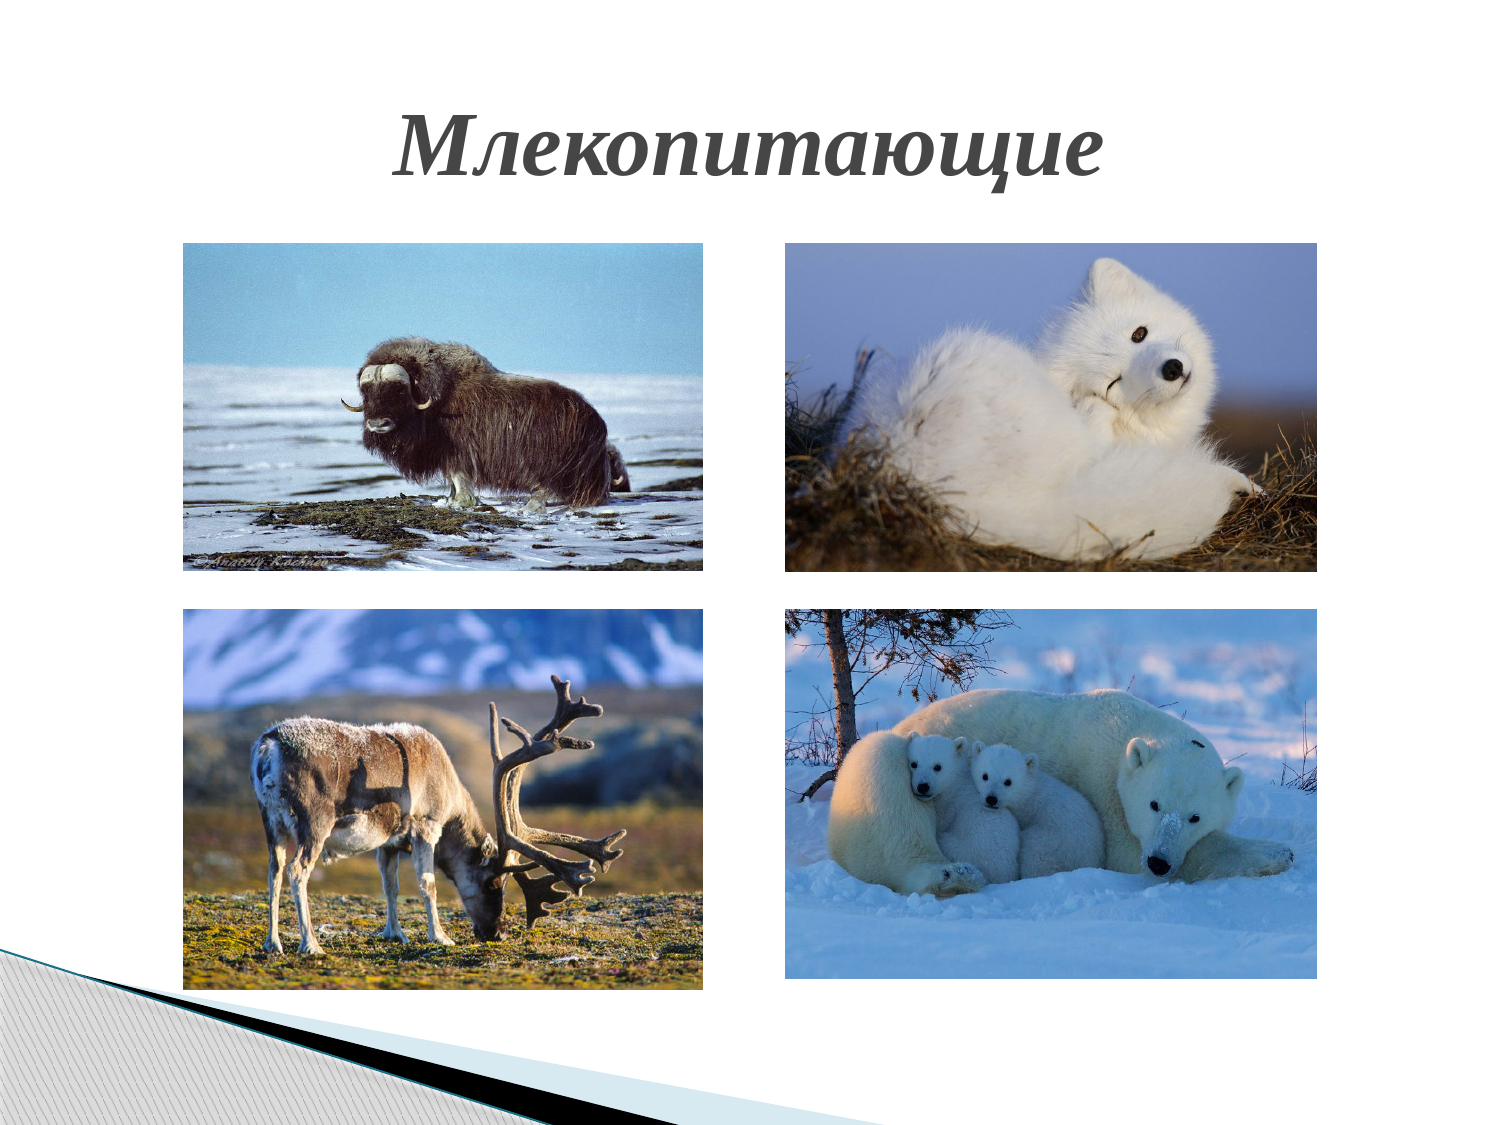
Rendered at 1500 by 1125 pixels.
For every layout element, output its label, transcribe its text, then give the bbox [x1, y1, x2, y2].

title Млекопитающие [75, 45, 1425, 233]
picture [785, 243, 1318, 572]
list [182, 243, 703, 572]
picture [785, 609, 1318, 979]
picture [182, 609, 703, 991]
